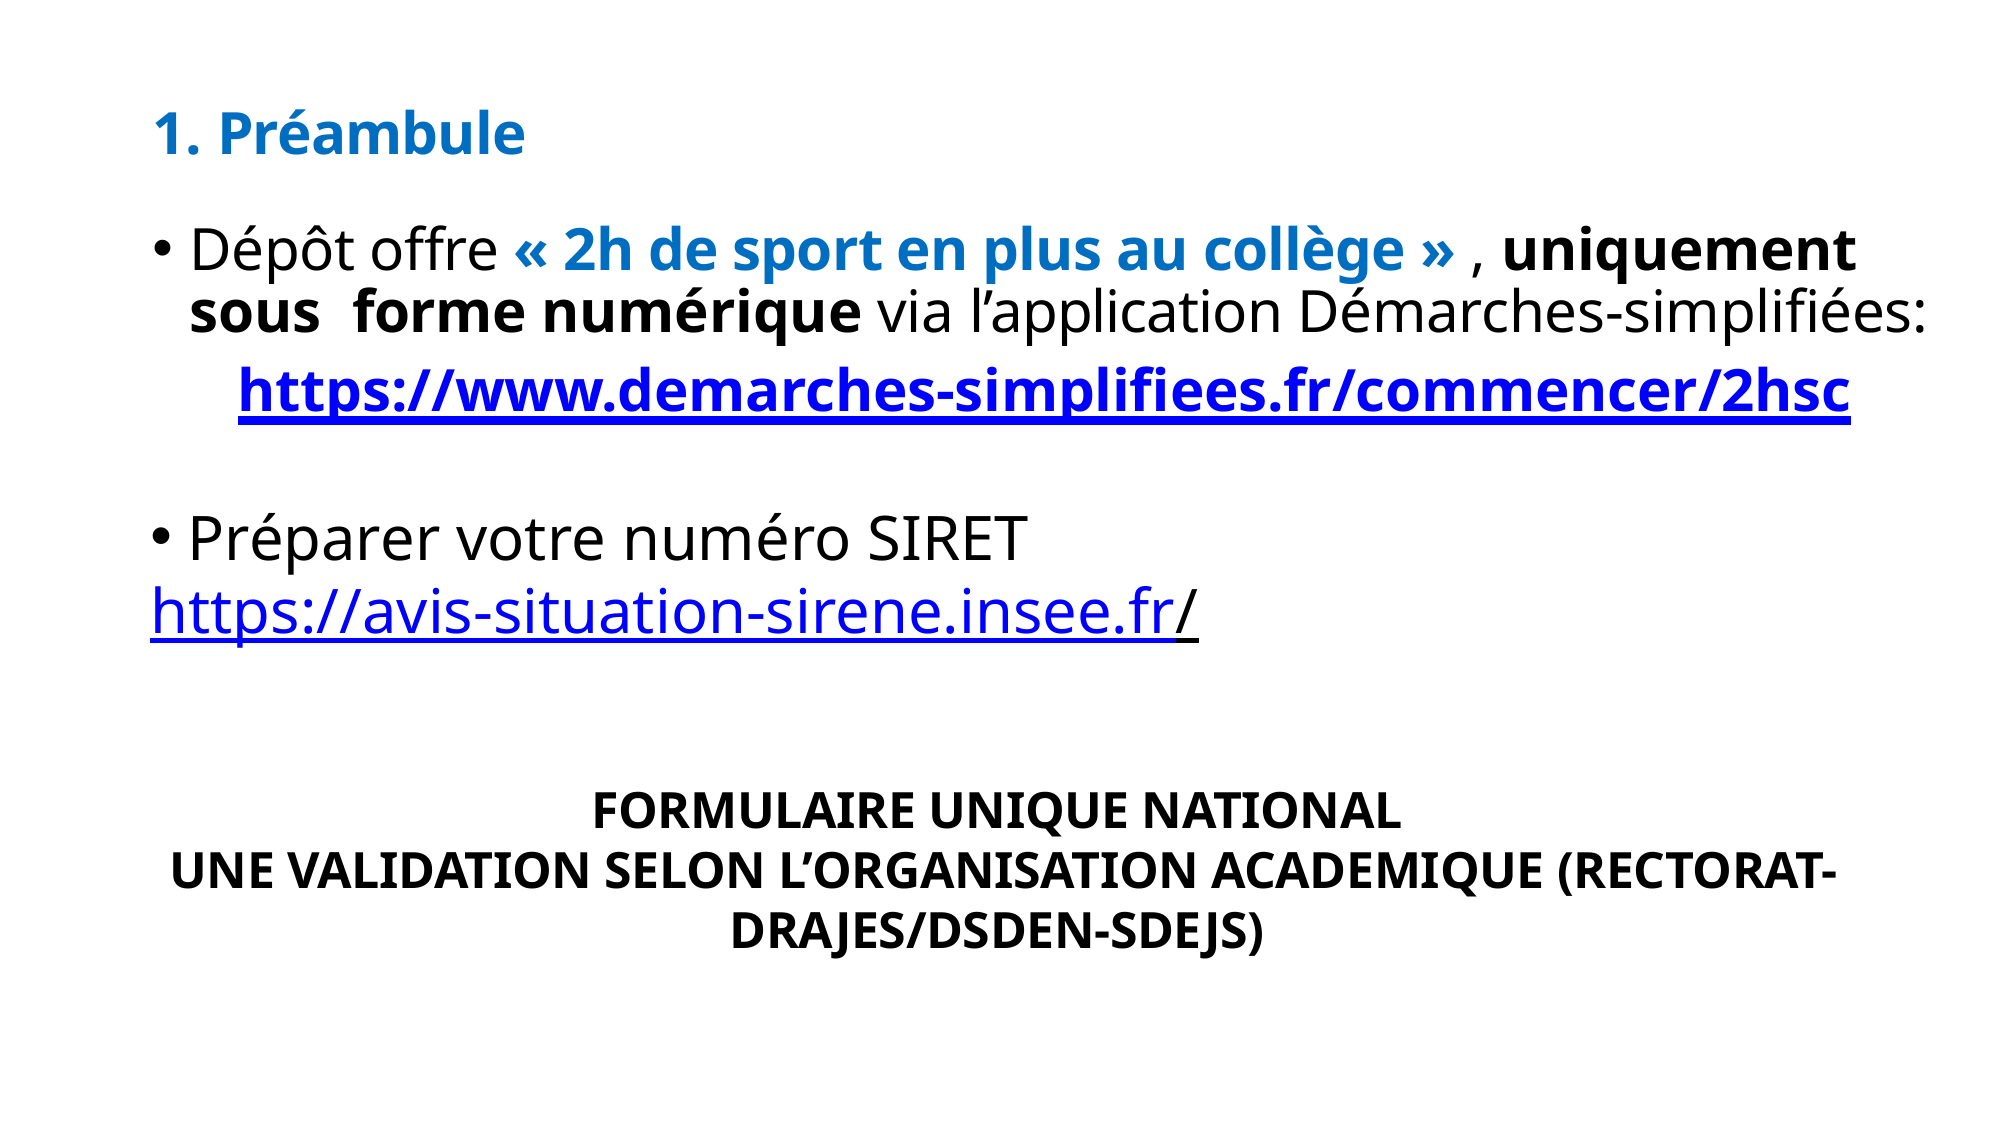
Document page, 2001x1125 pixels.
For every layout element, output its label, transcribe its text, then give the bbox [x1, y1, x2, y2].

text_box Dépôt offre « 2h de sport en plus au collège » , uniquement sous forme numérique via l’application Démarches-simplifiées: https://www.demarches-simplifiees.fr/commencer/2hsc Préparer votre numéro SIRET https://avis-situation-sirene.insee.fr/ FORMULAIRE UNIQUE NATIONAL UNE VALIDATION SELON L’ORGANISATION ACADEMIQUE (RECTORAT-DRAJES/DSDEN-SDEJS) [150, 210, 1938, 1019]
title 1. Préambule [150, 94, 634, 210]
